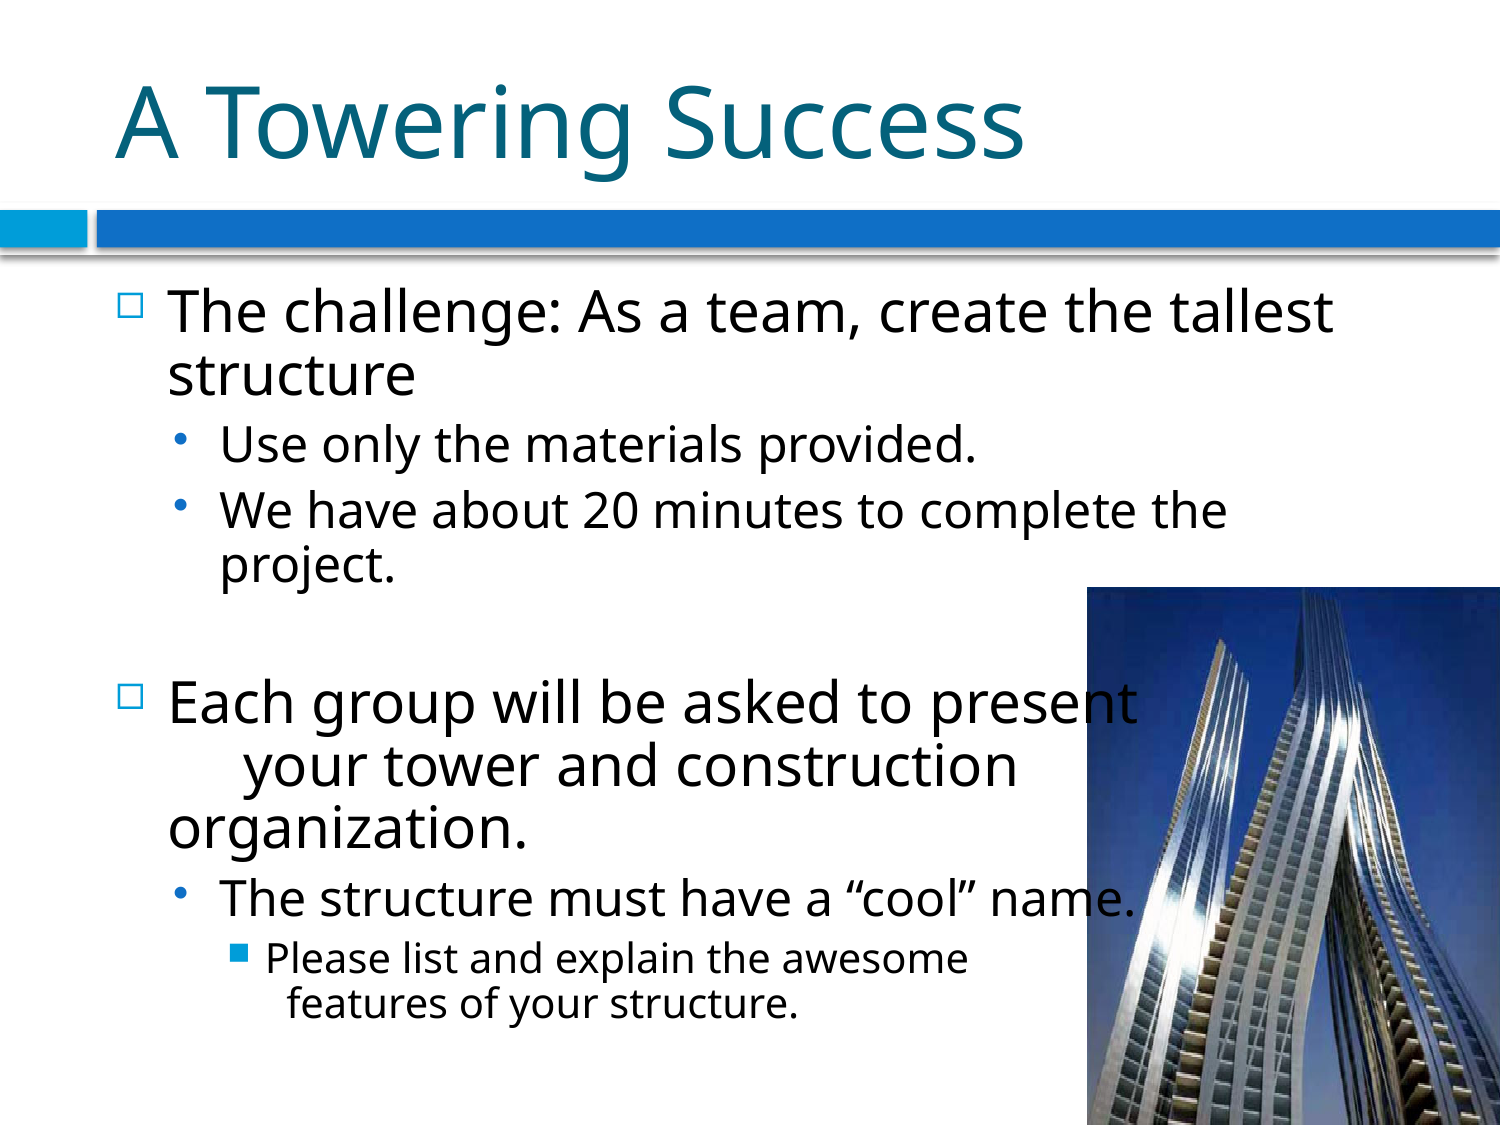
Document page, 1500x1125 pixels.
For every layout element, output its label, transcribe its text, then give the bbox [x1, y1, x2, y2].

list The challenge: As a team, create the tallest structure Use only the materials provided. We have about 20 minutes to complete the project. Each group will be asked to present your tower and construction organization. The structure must have a “cool” name. Please list and explain the awesome features of your structure. [99, 275, 1413, 1050]
title A Towering Success [100, 37, 1438, 200]
picture [1087, 587, 1500, 1125]
